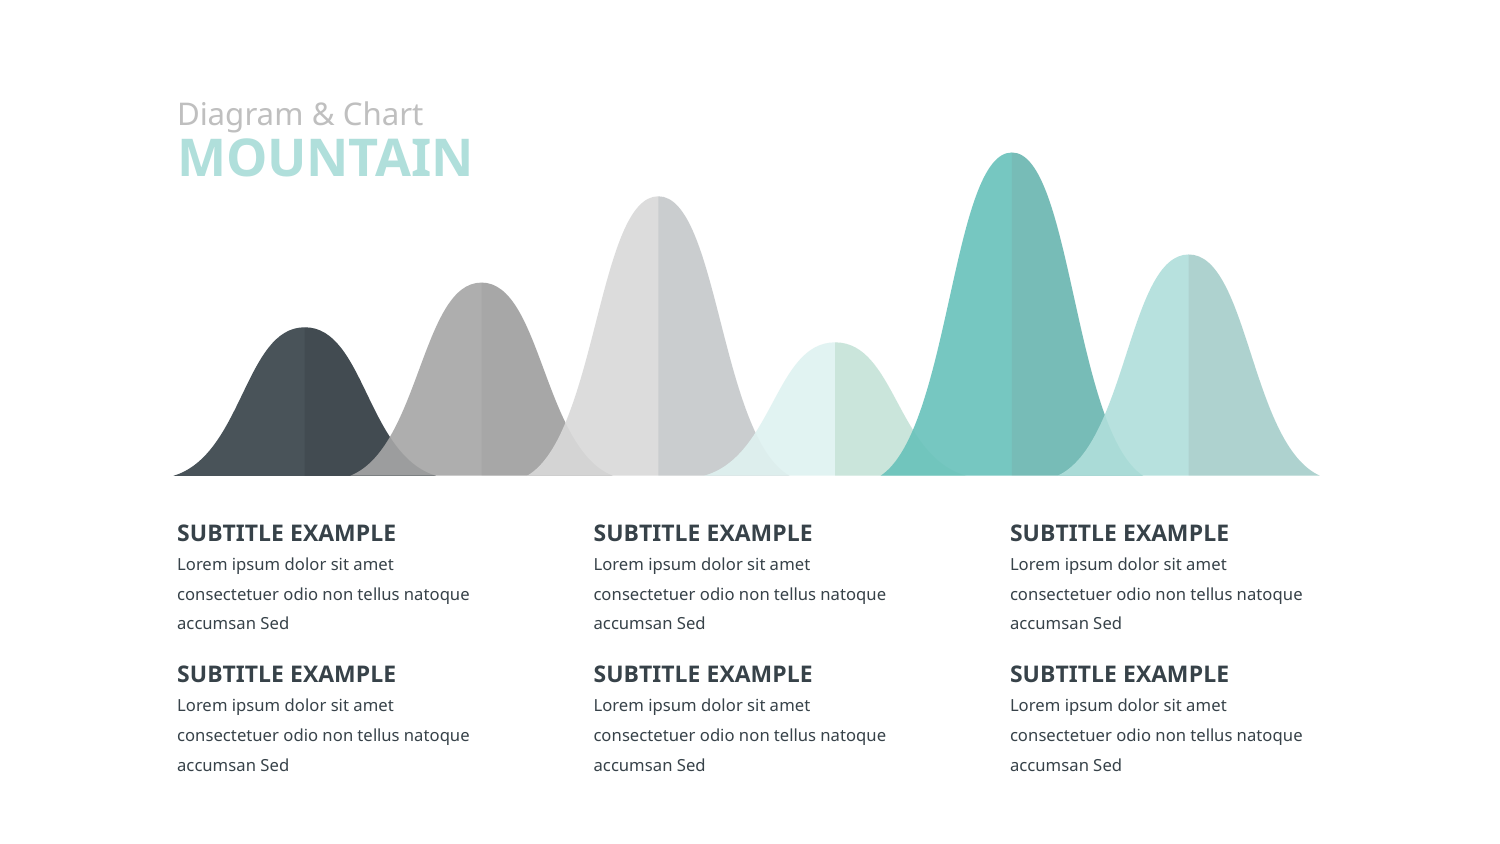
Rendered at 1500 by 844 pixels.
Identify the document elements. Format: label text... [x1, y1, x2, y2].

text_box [173, 152, 1320, 476]
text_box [165, 657, 502, 752]
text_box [165, 515, 502, 610]
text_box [998, 657, 1334, 752]
text_box Diagram & Chart MOUNTAIN [165, 92, 528, 195]
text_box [998, 515, 1334, 610]
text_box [582, 515, 918, 610]
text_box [582, 657, 918, 752]
